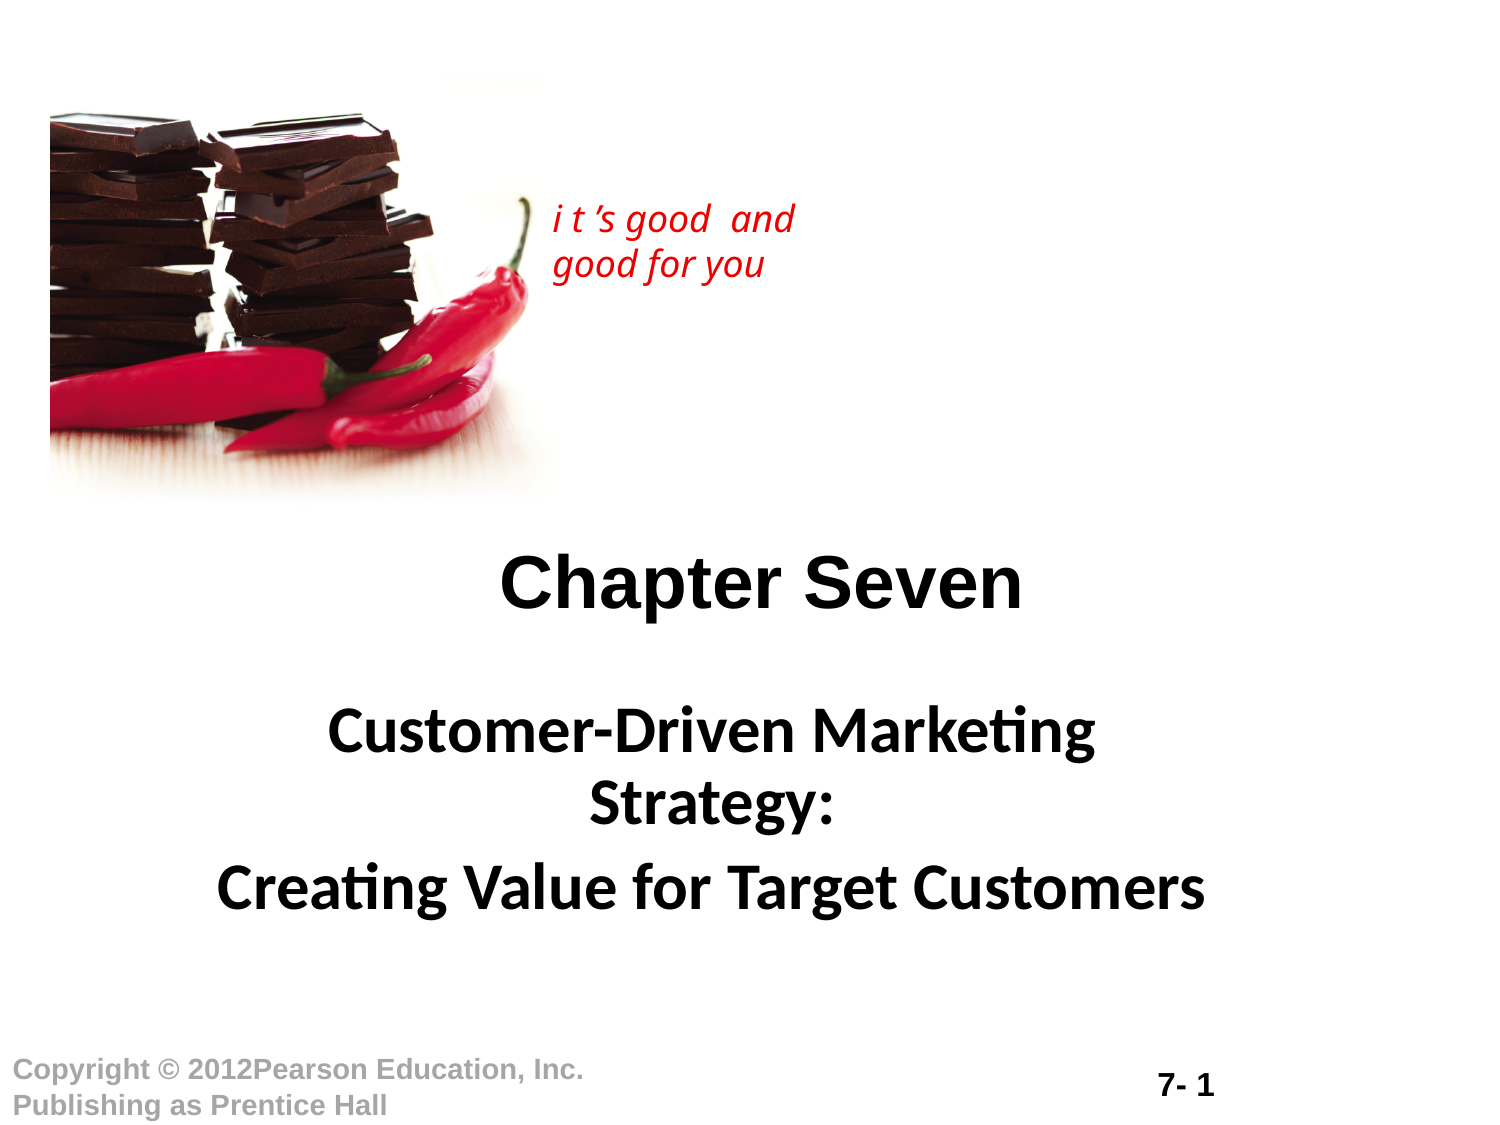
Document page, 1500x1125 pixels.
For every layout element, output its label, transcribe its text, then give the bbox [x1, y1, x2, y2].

picture [50, 75, 575, 512]
subtitle Customer-Driven Marketing Strategy: Creating Value for Target Customers [187, 687, 1238, 976]
title Chapter Seven [174, 412, 1351, 654]
